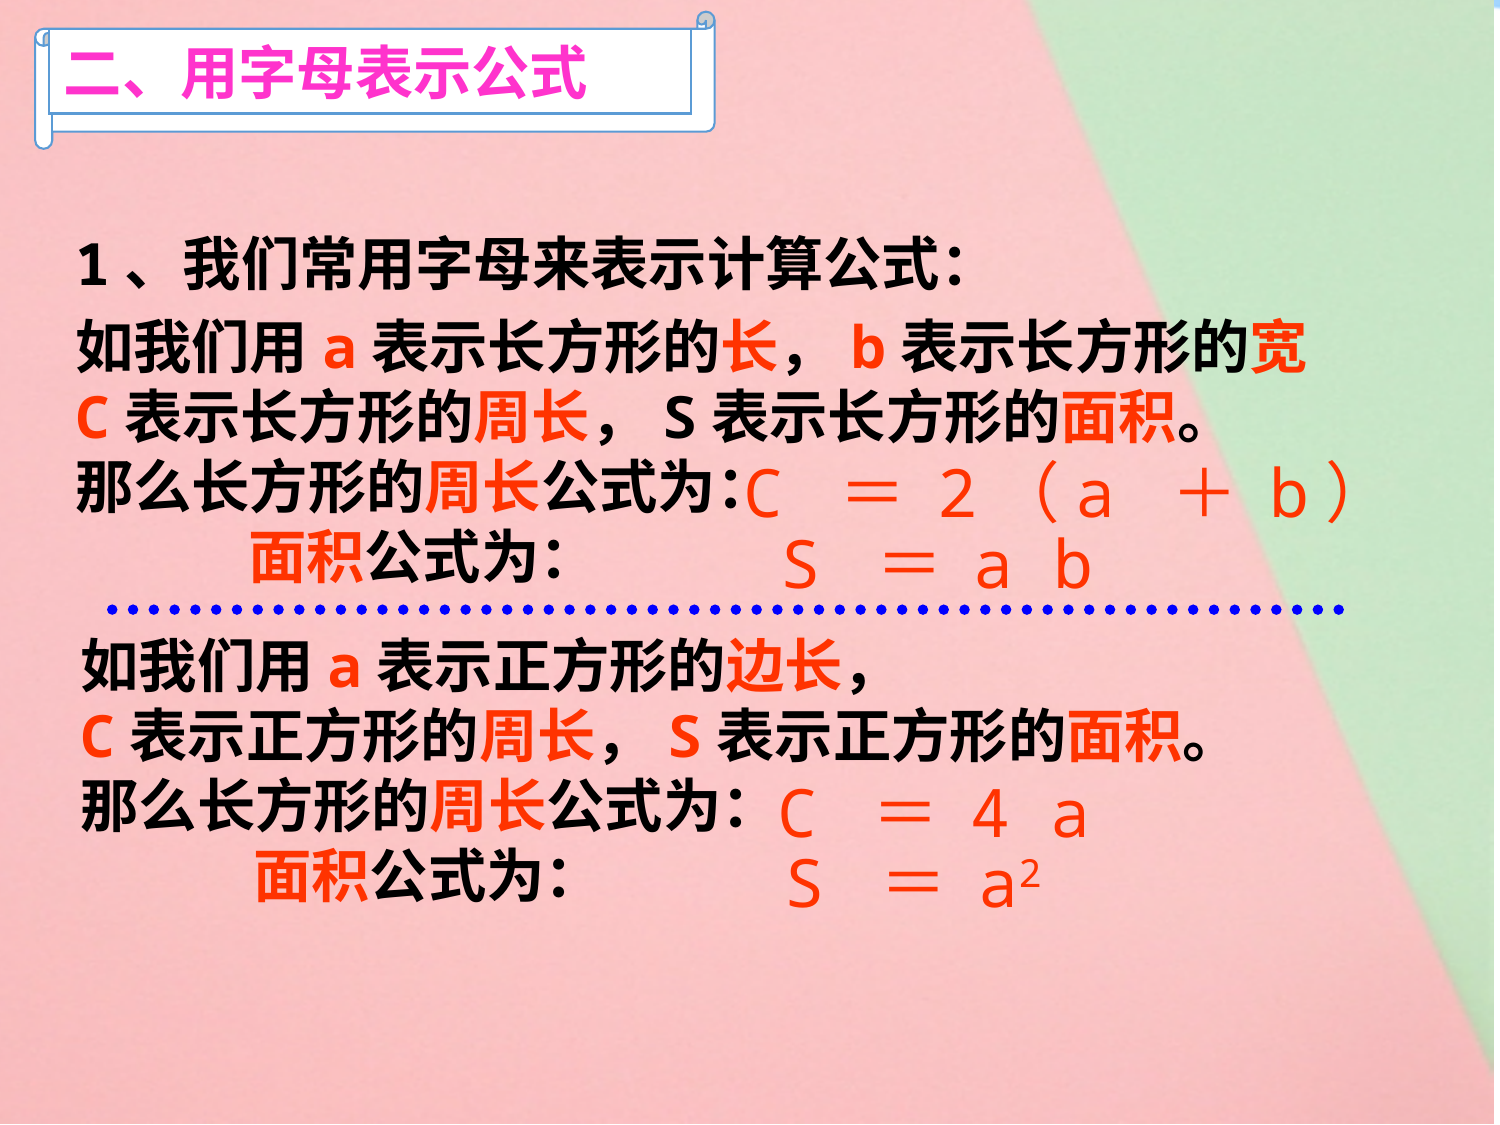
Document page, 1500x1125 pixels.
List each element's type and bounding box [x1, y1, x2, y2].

picture [0, 0, 1500, 1125]
text_box [35, 11, 715, 149]
